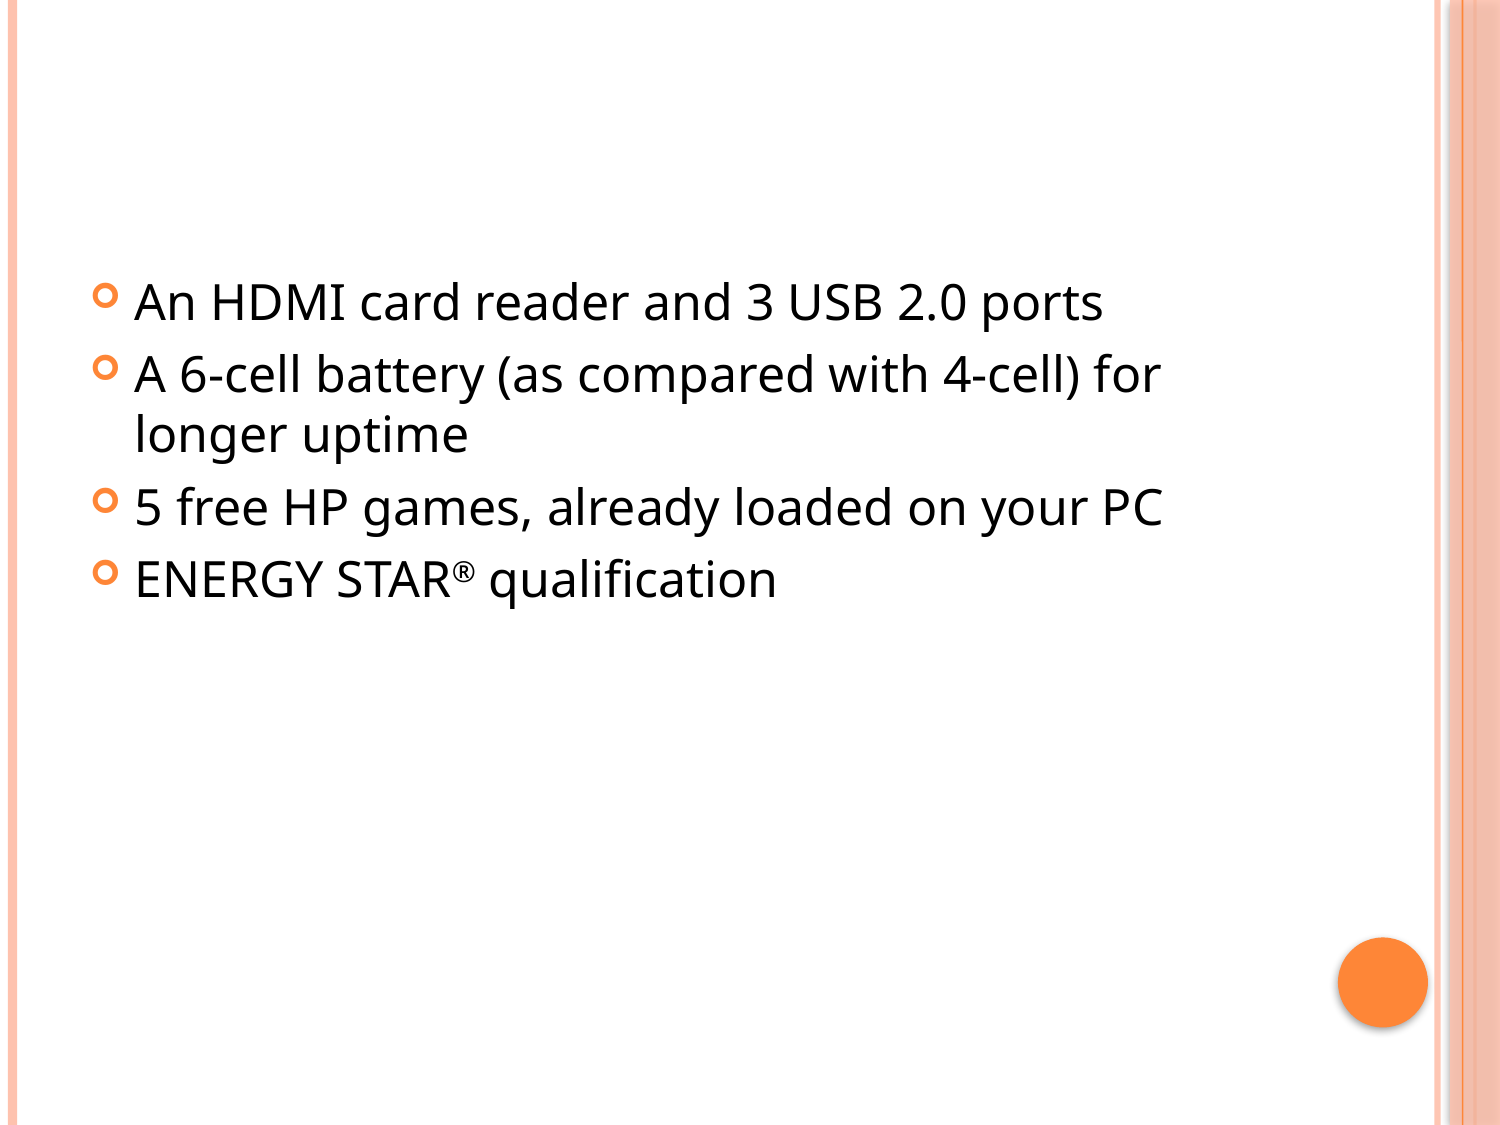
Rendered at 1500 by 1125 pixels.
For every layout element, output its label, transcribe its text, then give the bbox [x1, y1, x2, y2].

list An HDMI card reader and 3 USB 2.0 ports A 6-cell battery (as compared with 4-cell) for longer uptime 5 free HP games, already loaded on your PC ENERGY STAR® qualification [75, 262, 1300, 1062]
